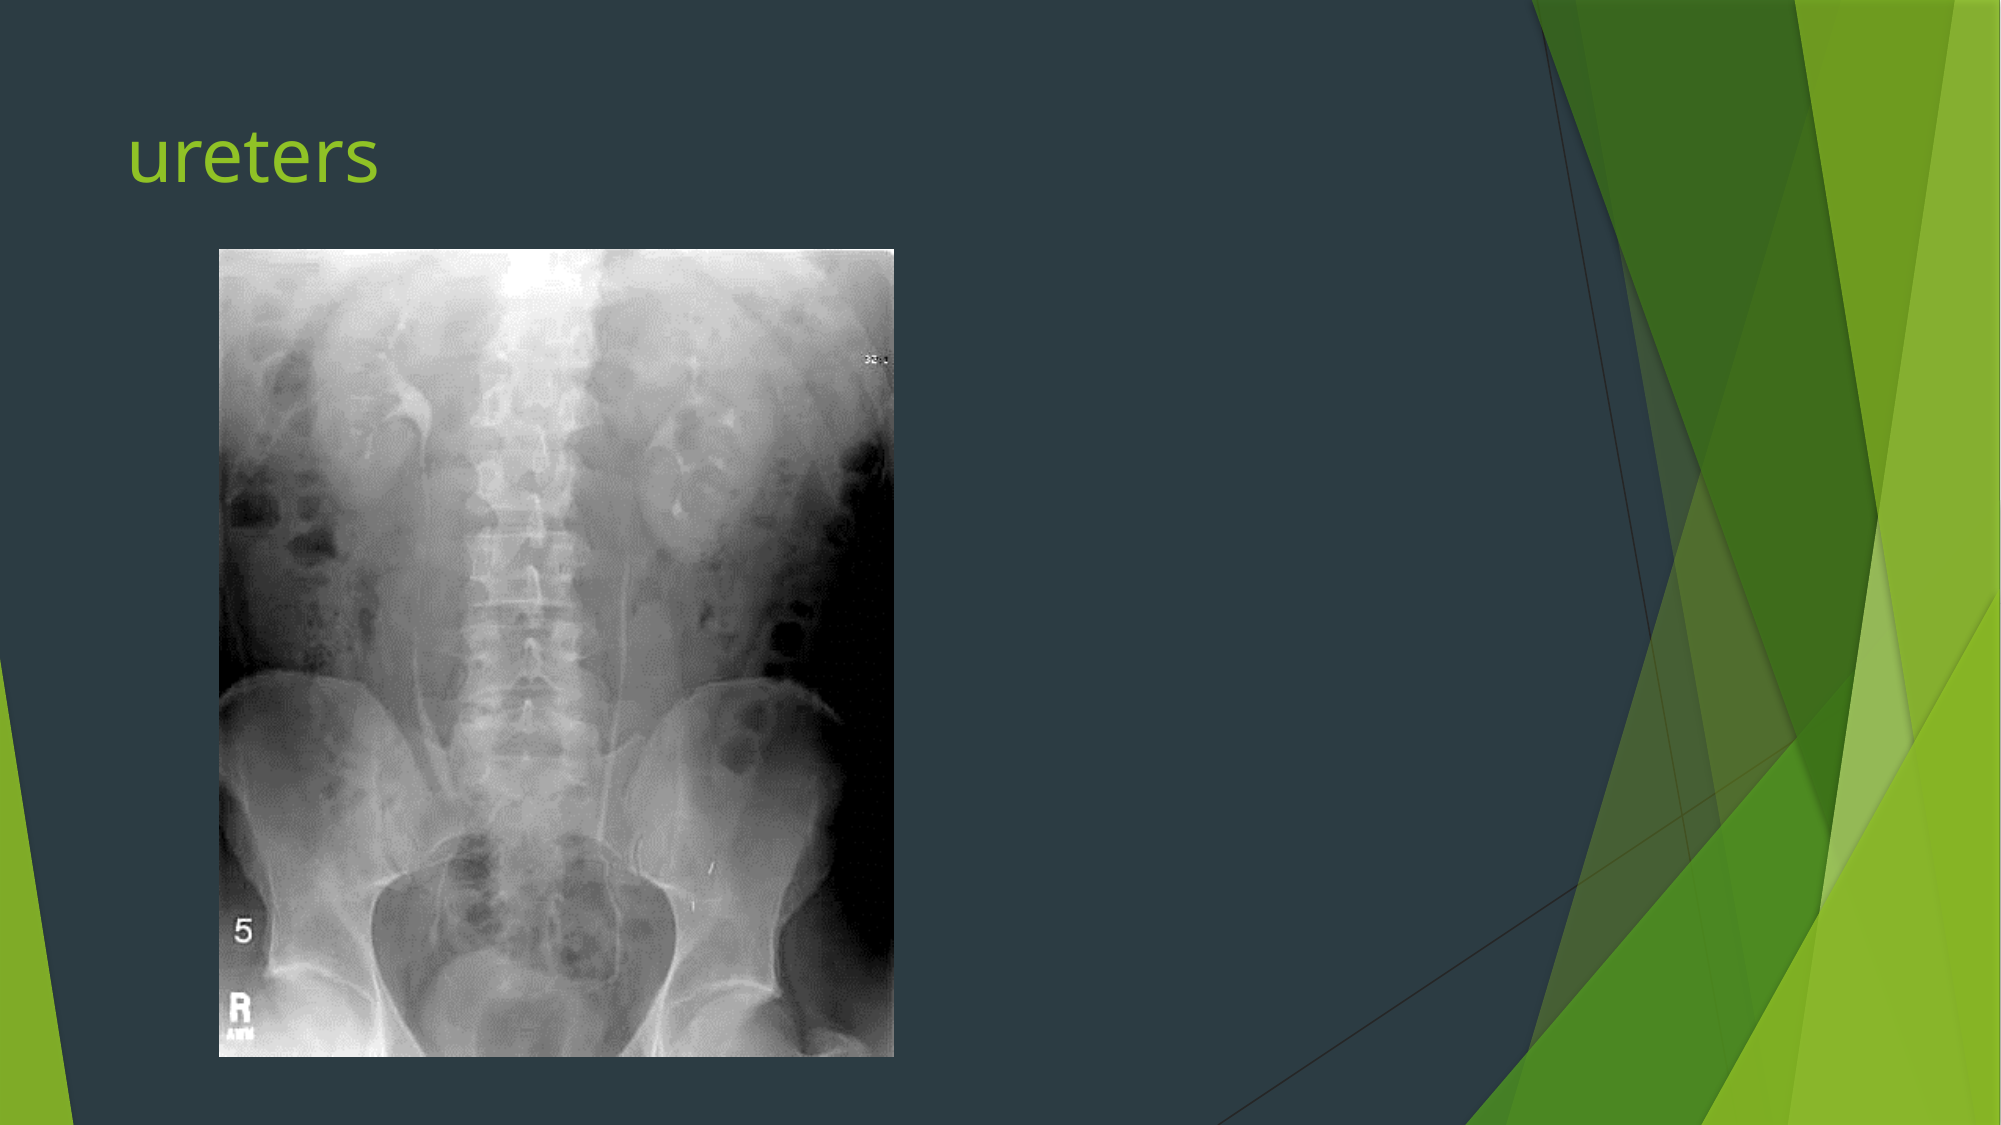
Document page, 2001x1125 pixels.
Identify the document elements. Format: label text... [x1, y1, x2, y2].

title ureters [111, 99, 1522, 317]
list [218, 248, 894, 1058]
